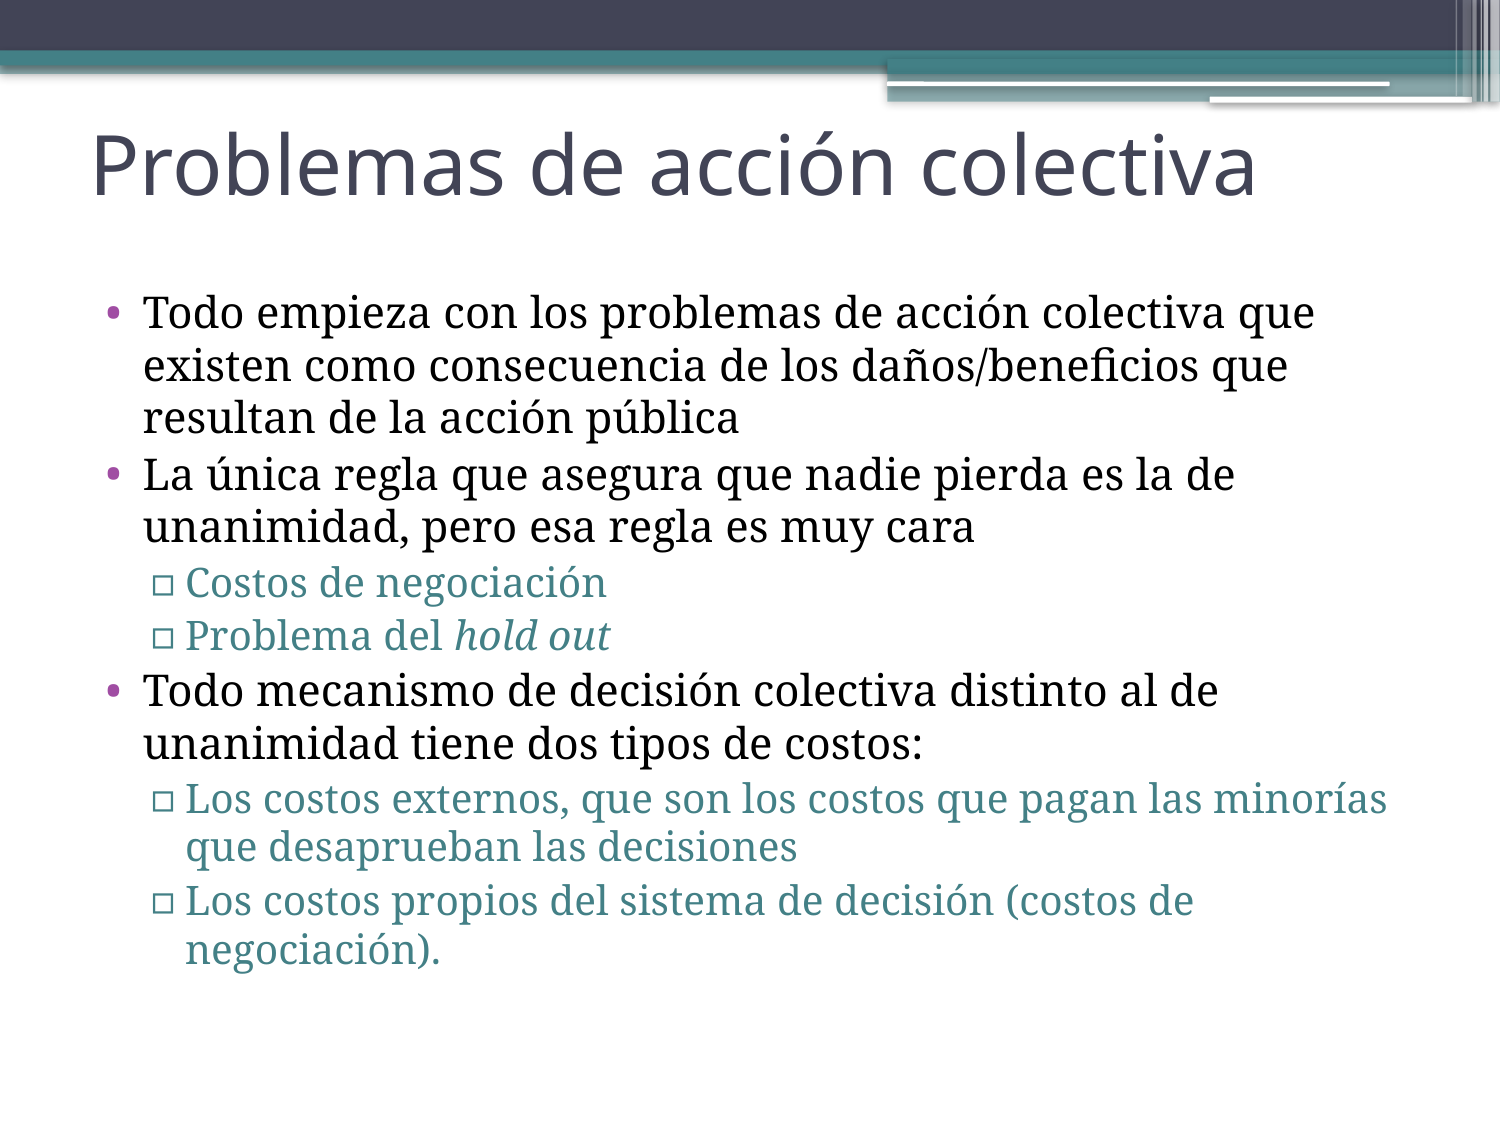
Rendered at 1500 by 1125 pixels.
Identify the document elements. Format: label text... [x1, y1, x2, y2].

title Problemas de acción colectiva [75, 75, 1425, 250]
list Todo empieza con los problemas de acción colectiva que existen como consecuencia de los daños/beneficios que resultan de la acción pública La única regla que asegura que nadie pierda es la de unanimidad, pero esa regla es muy cara Costos de negociación Problema del hold out Todo mecanismo de decisión colectiva distinto al de unanimidad tiene dos tipos de costos: Los costos externos, que son los costos que pagan las minorías que desaprueban las decisiones Los costos propios del sistema de decisión (costos de negociación). [75, 277, 1425, 988]
